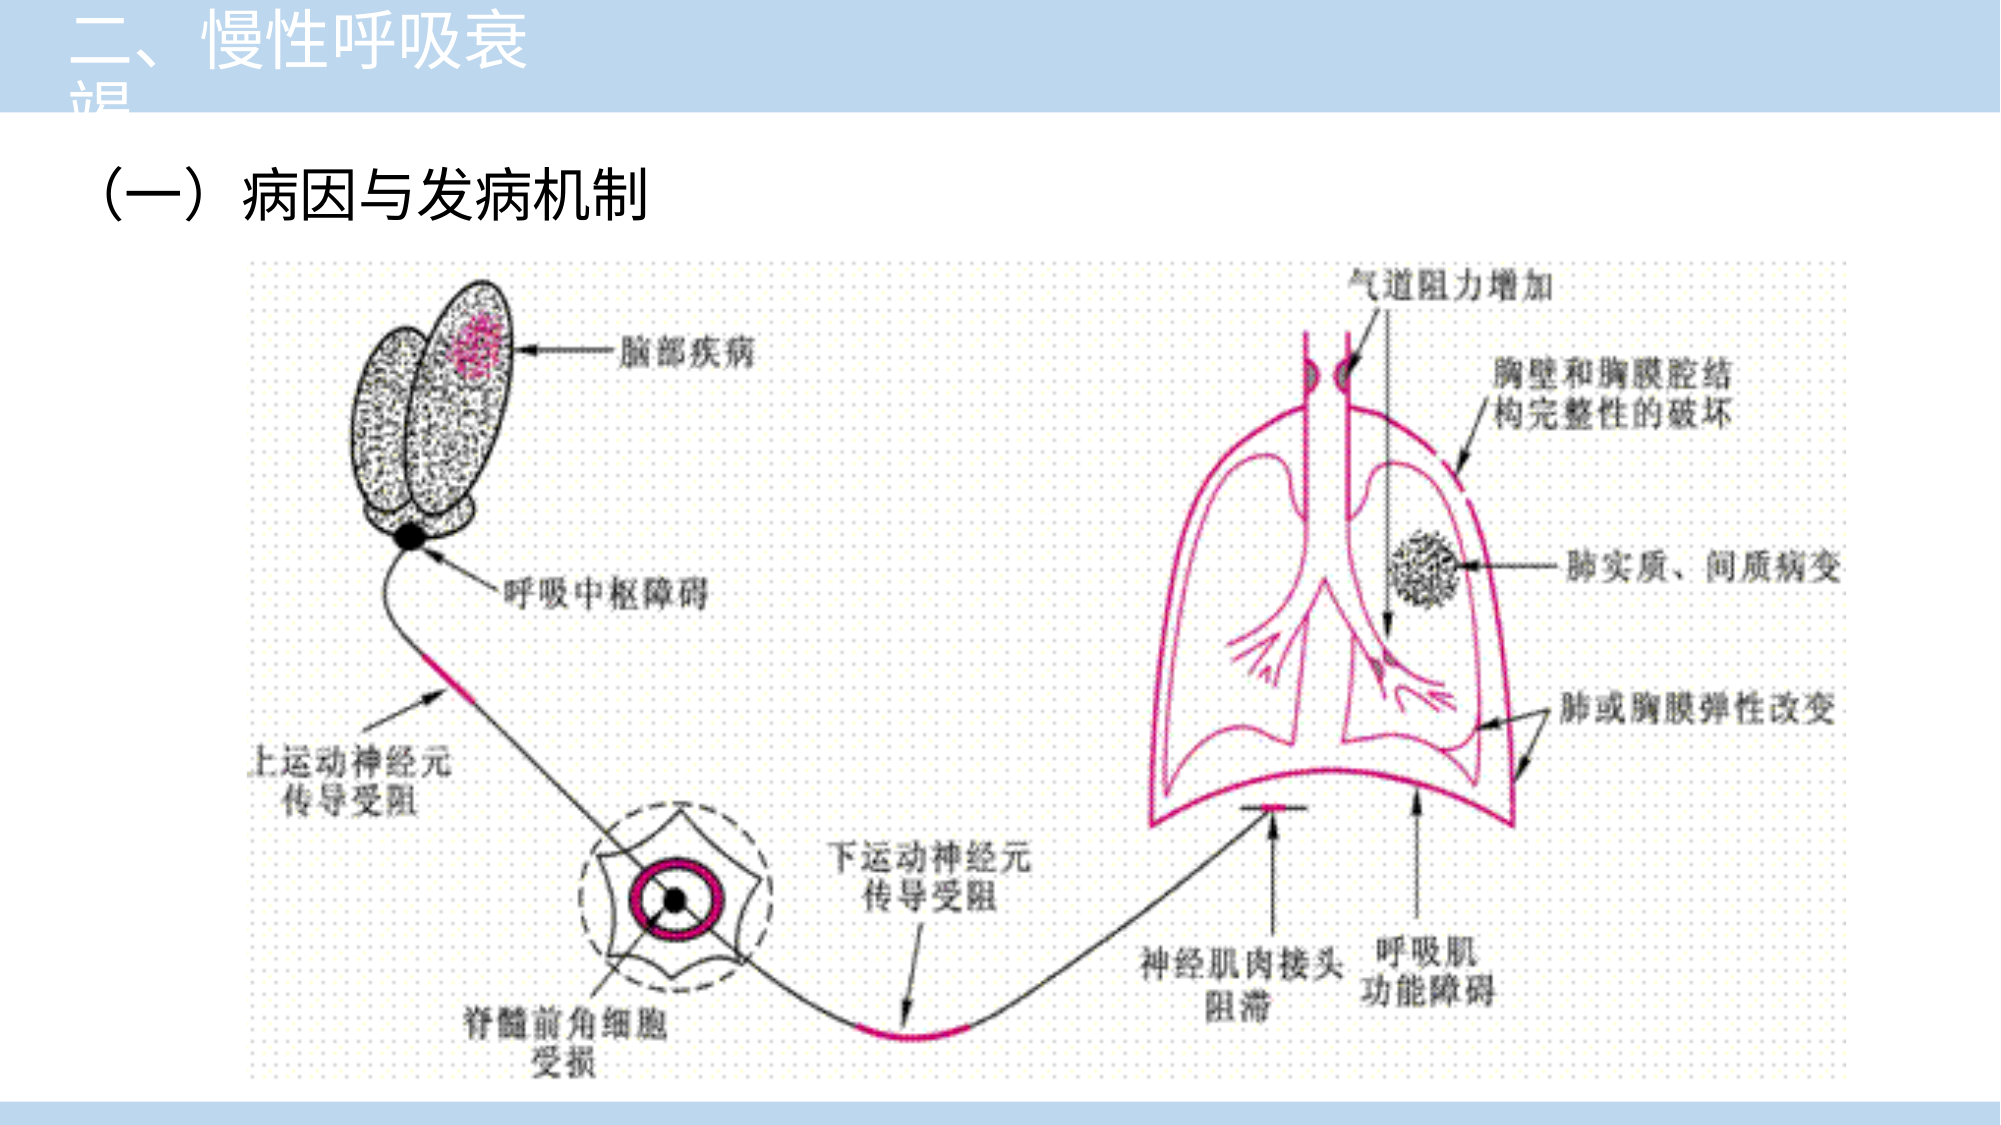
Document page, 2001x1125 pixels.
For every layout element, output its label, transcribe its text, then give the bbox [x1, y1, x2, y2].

title 二、慢性呼吸衰竭 [52, 0, 604, 150]
text_box （一）病因与发病机制 [52, 150, 741, 236]
picture [246, 254, 1847, 1084]
